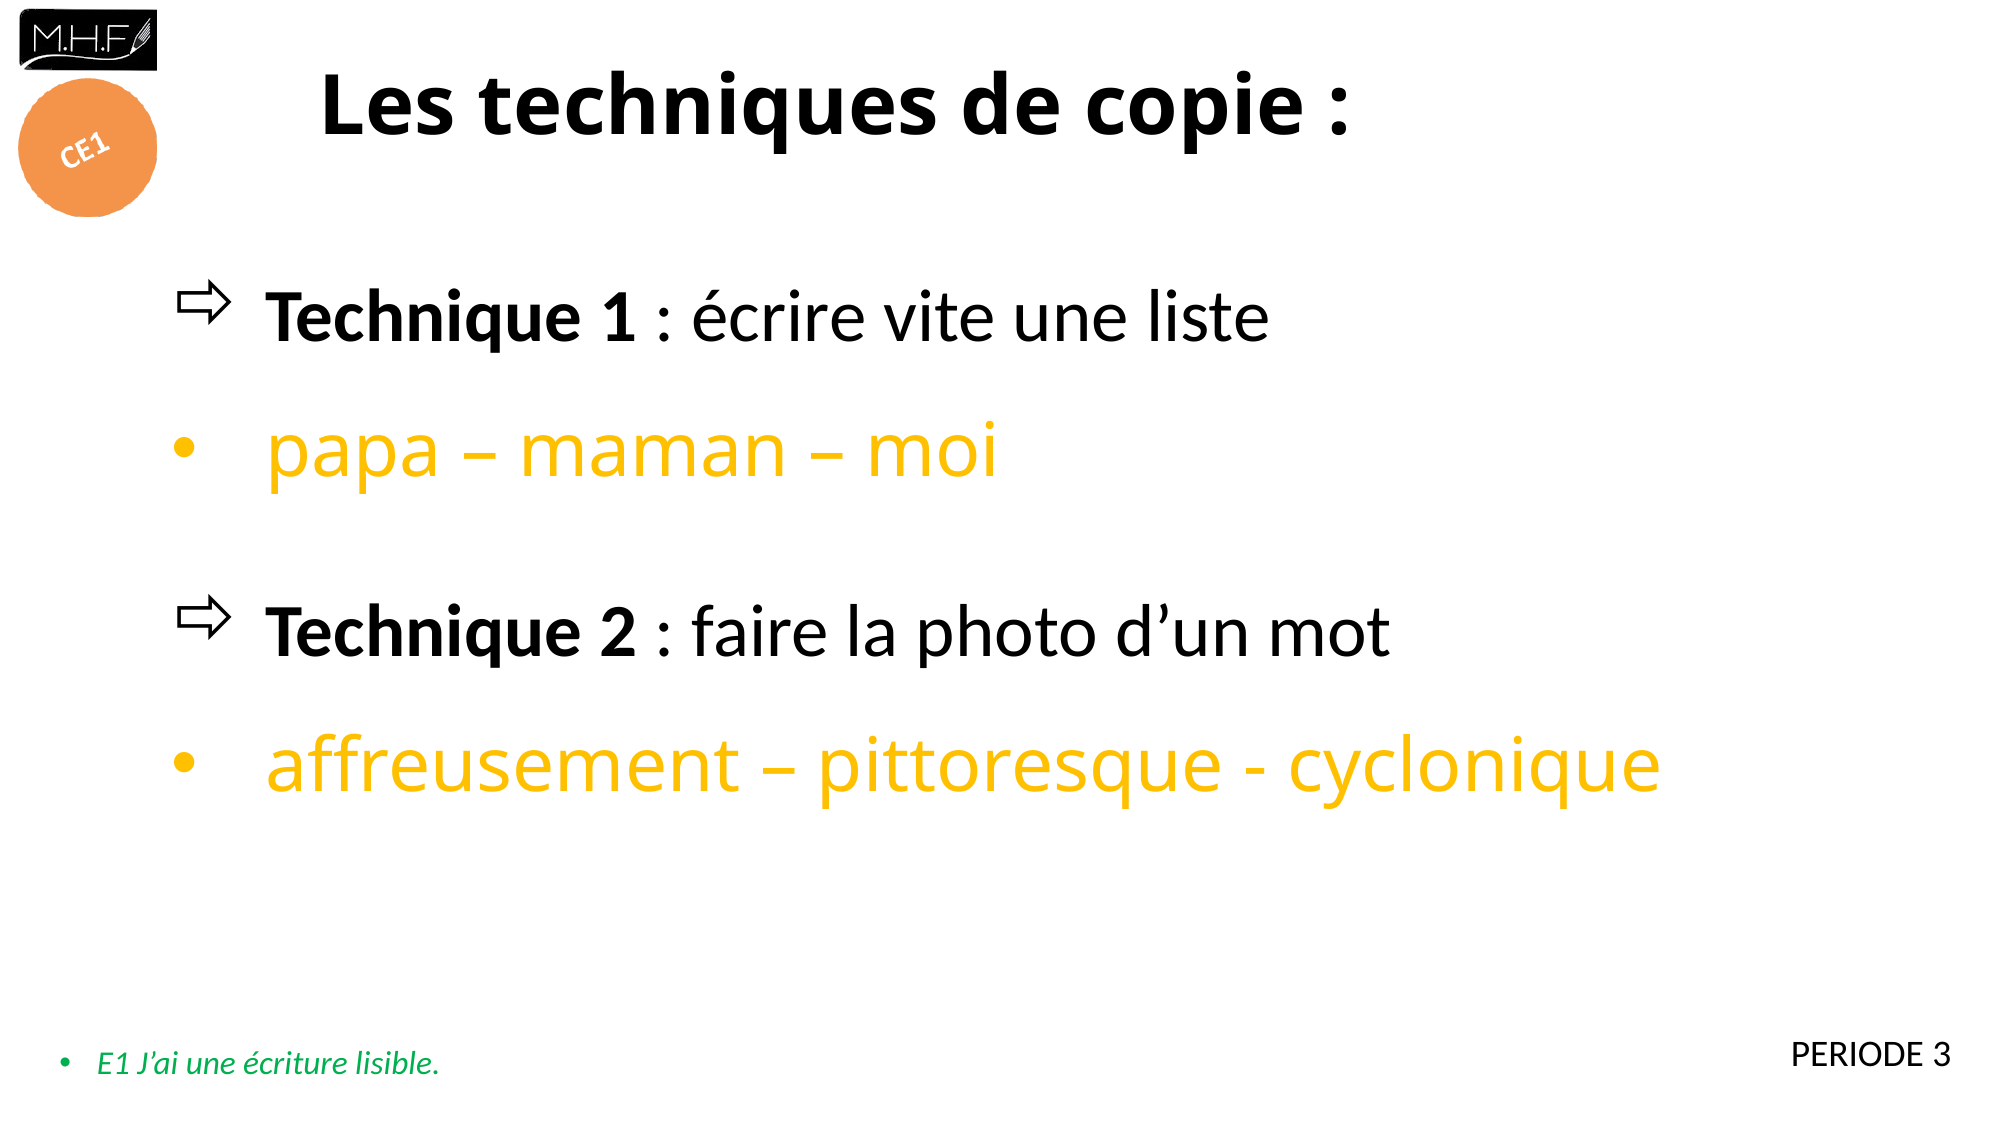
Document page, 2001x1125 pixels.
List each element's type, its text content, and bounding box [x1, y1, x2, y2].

text_box PERIODE 3 [1362, 1021, 1967, 1082]
picture [16, 7, 157, 74]
text_box Technique 1 : écrire vite une liste papa – maman – moi Technique 2 : faire la photo d’un mot affreusement – pittoresque - cyclonique [156, 259, 1775, 860]
text_box Les techniques de copie : [303, 7, 1549, 208]
text_box E1 J’ai une écriture lisible. [44, 1038, 1346, 1092]
picture [18, 78, 157, 218]
